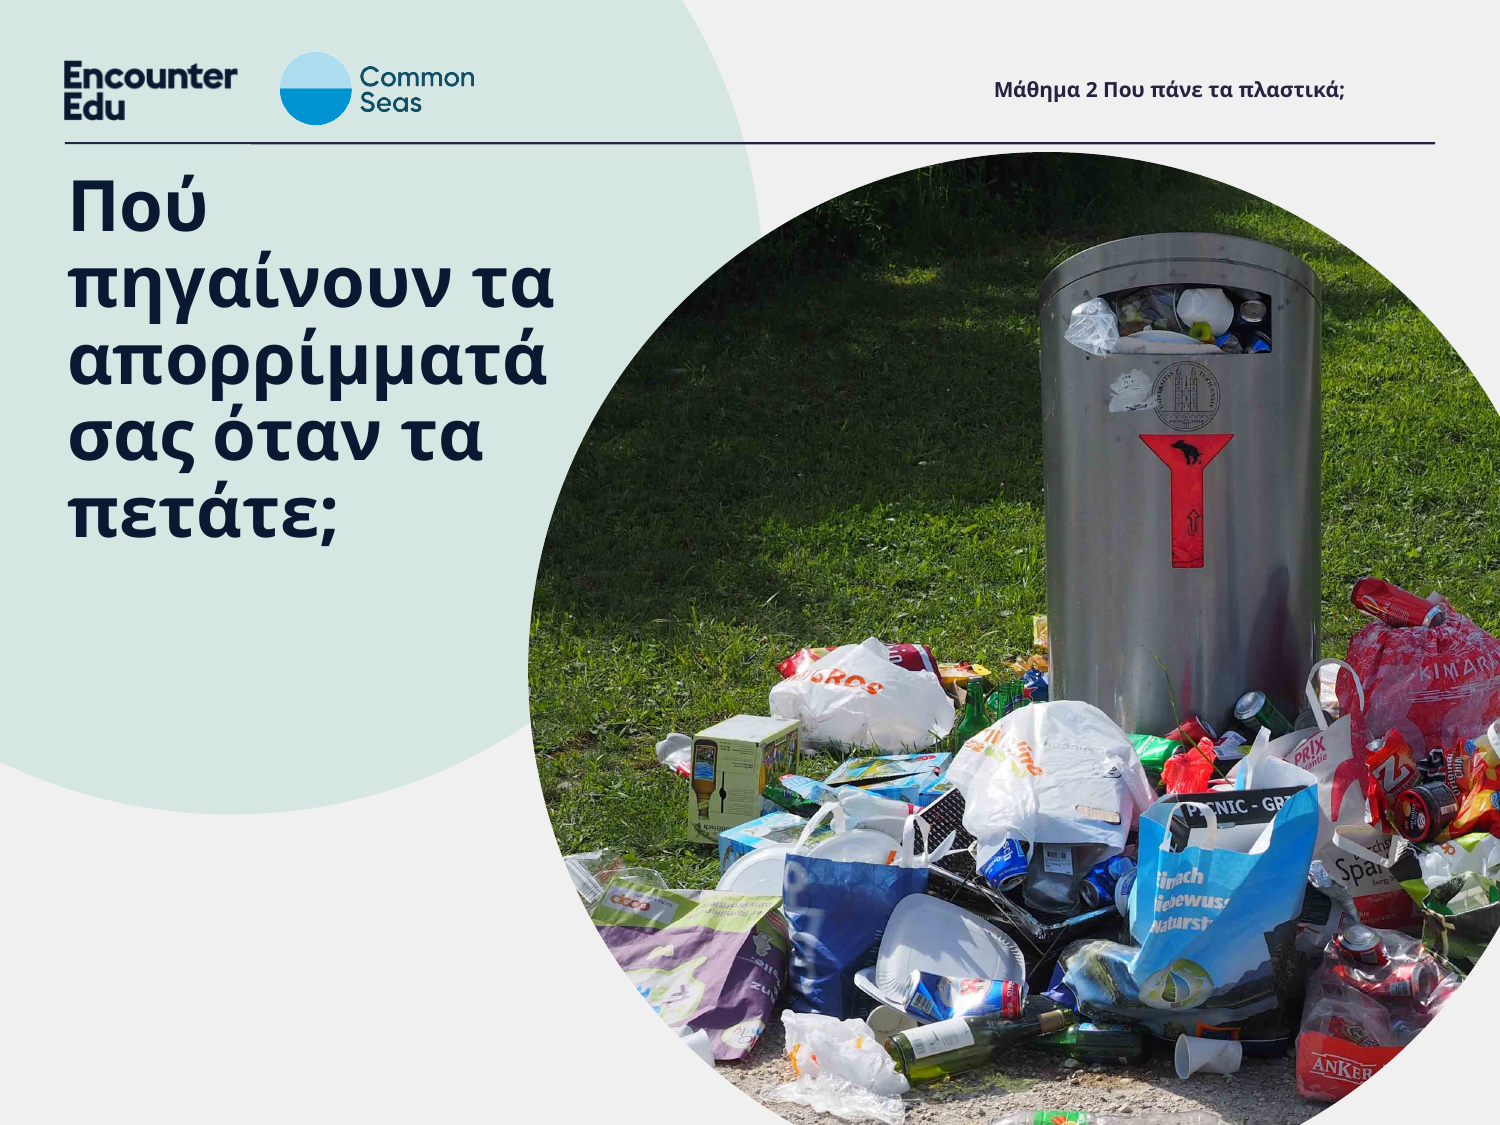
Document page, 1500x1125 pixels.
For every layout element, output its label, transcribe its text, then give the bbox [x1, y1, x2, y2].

picture [272, 49, 482, 128]
picture [60, 59, 243, 122]
text_box [528, 152, 1500, 1125]
list Πού πηγαίνουν τα απορρίμματά σας όταν τα πετάτε; [59, 162, 569, 388]
title Μάθημα 2 Που πάνε τα πλαστικά; [749, 67, 1359, 114]
